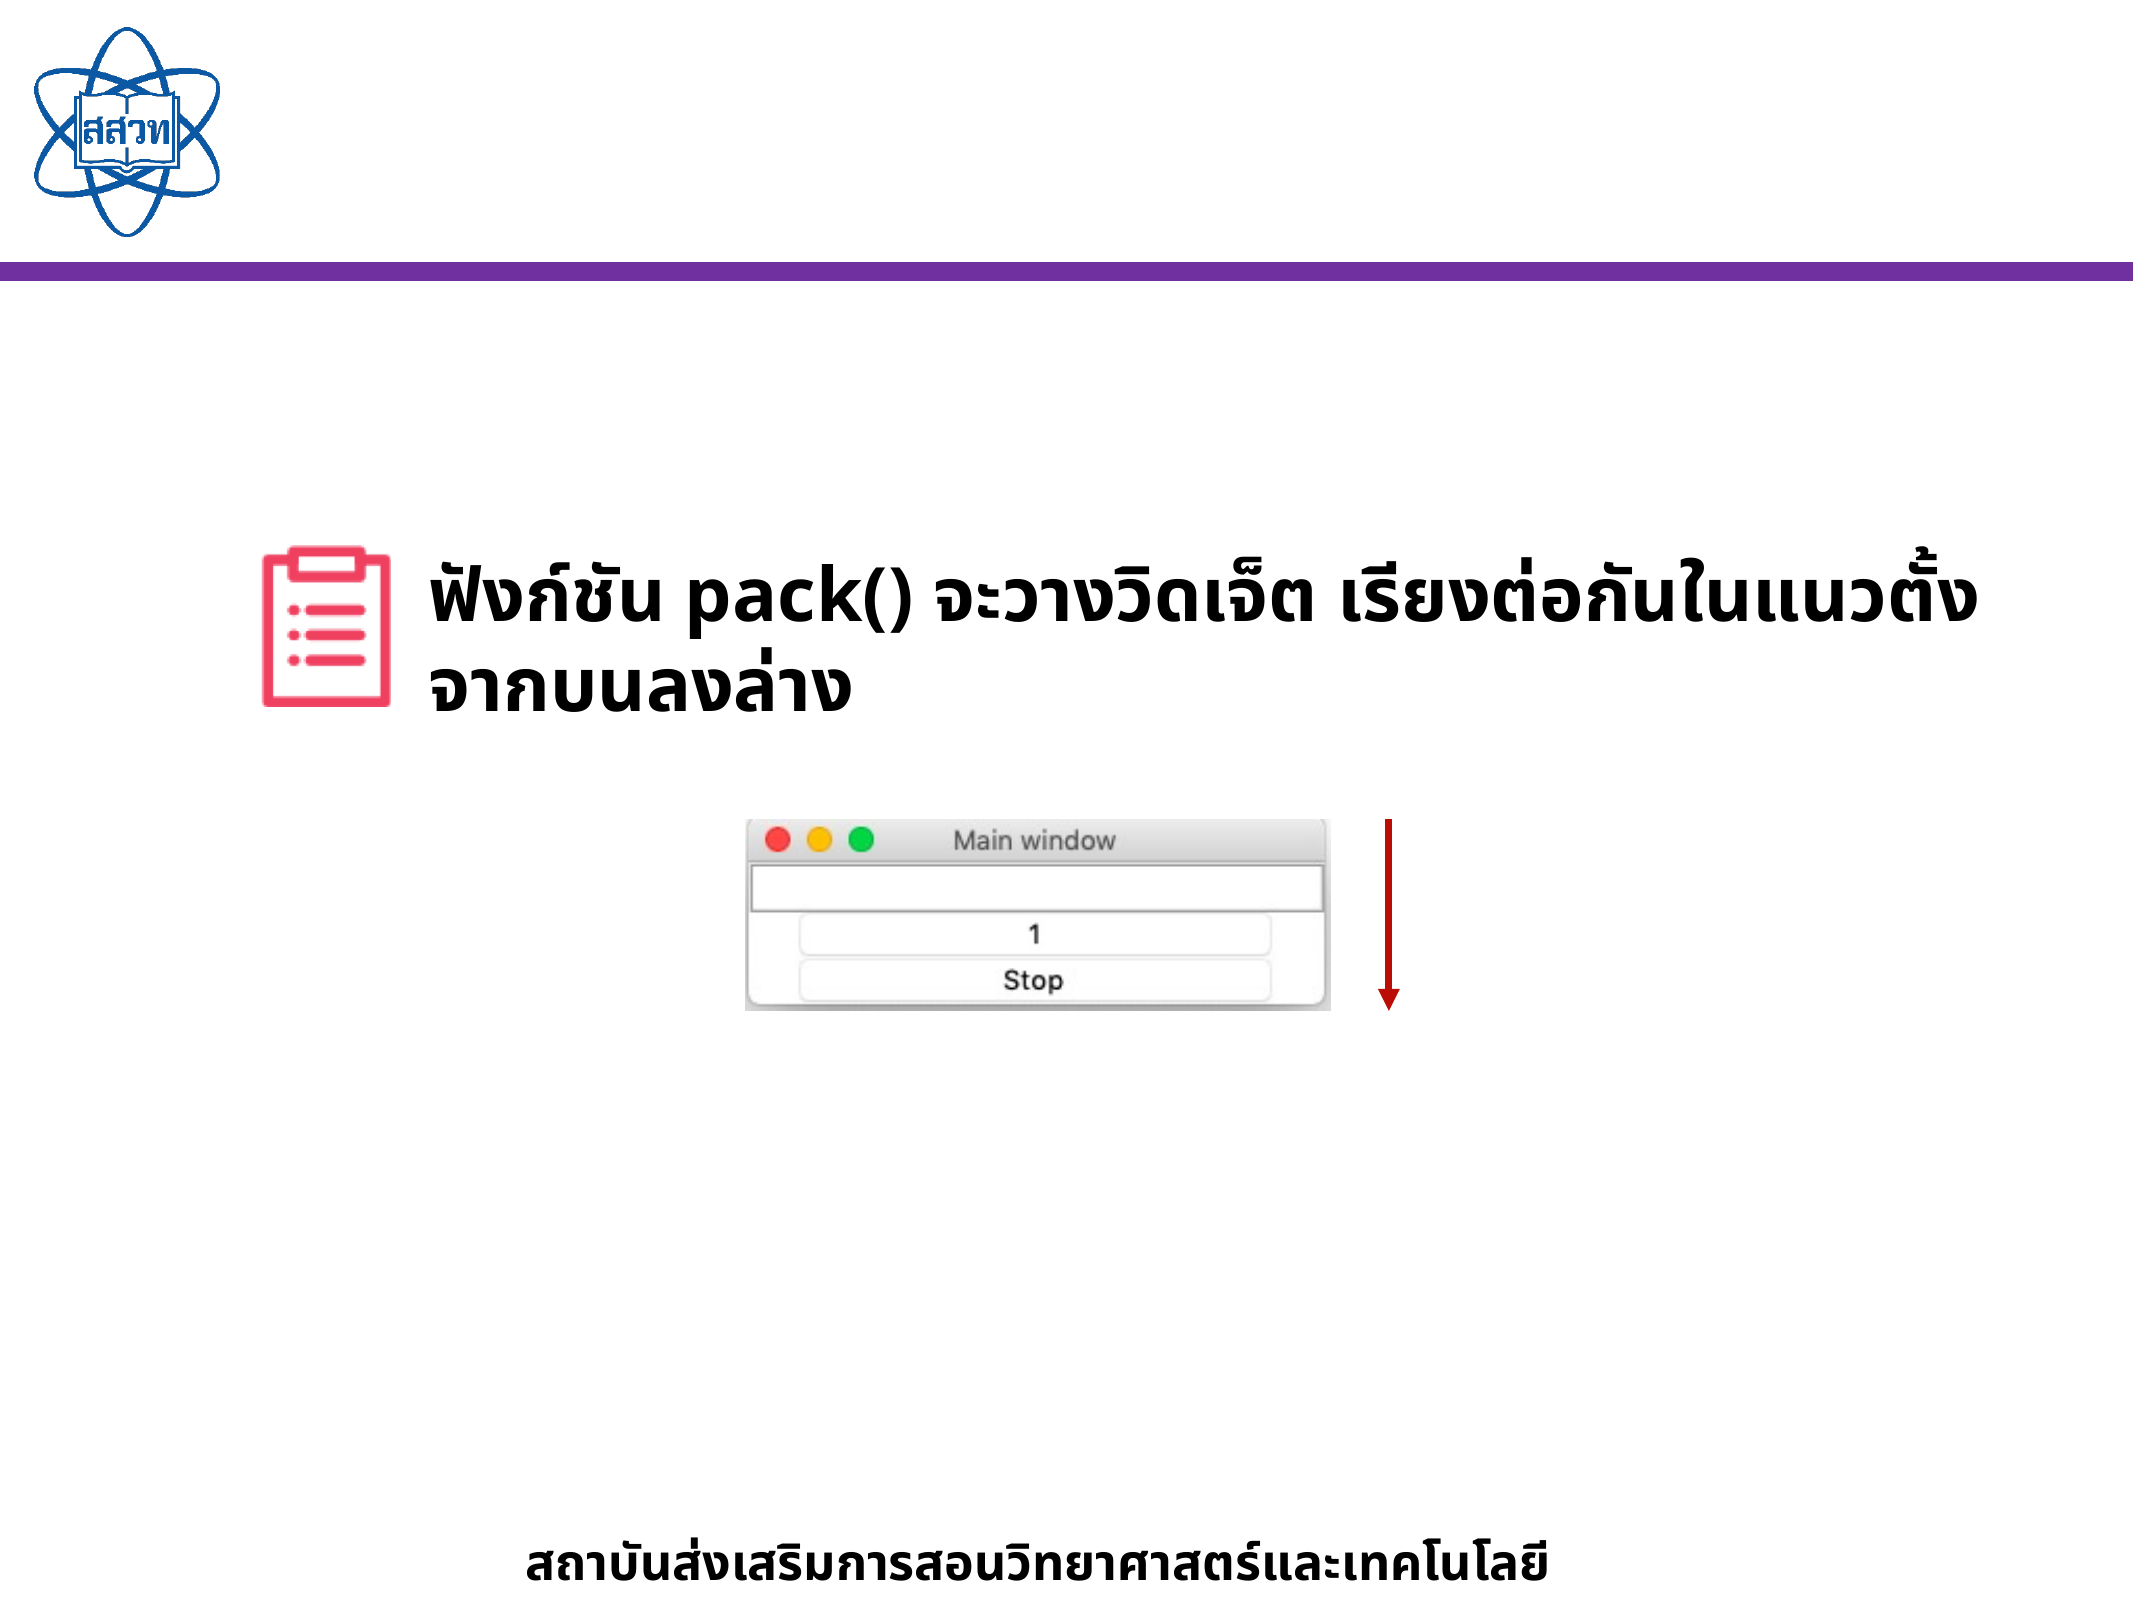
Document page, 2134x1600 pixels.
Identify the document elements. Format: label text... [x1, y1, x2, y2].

text_box สถาบันส่งเสริมการสอนวิทยาศาสตร์และเทคโนโลยี [74, 1522, 2002, 1589]
picture [745, 818, 1332, 1011]
picture [259, 543, 391, 707]
text_box ฟังก์ชัน pack() จะวางวิดเจ็ต เรียงต่อกันในแนวตั้งจากบนลงล่าง [420, 538, 2053, 735]
picture [33, 27, 220, 237]
